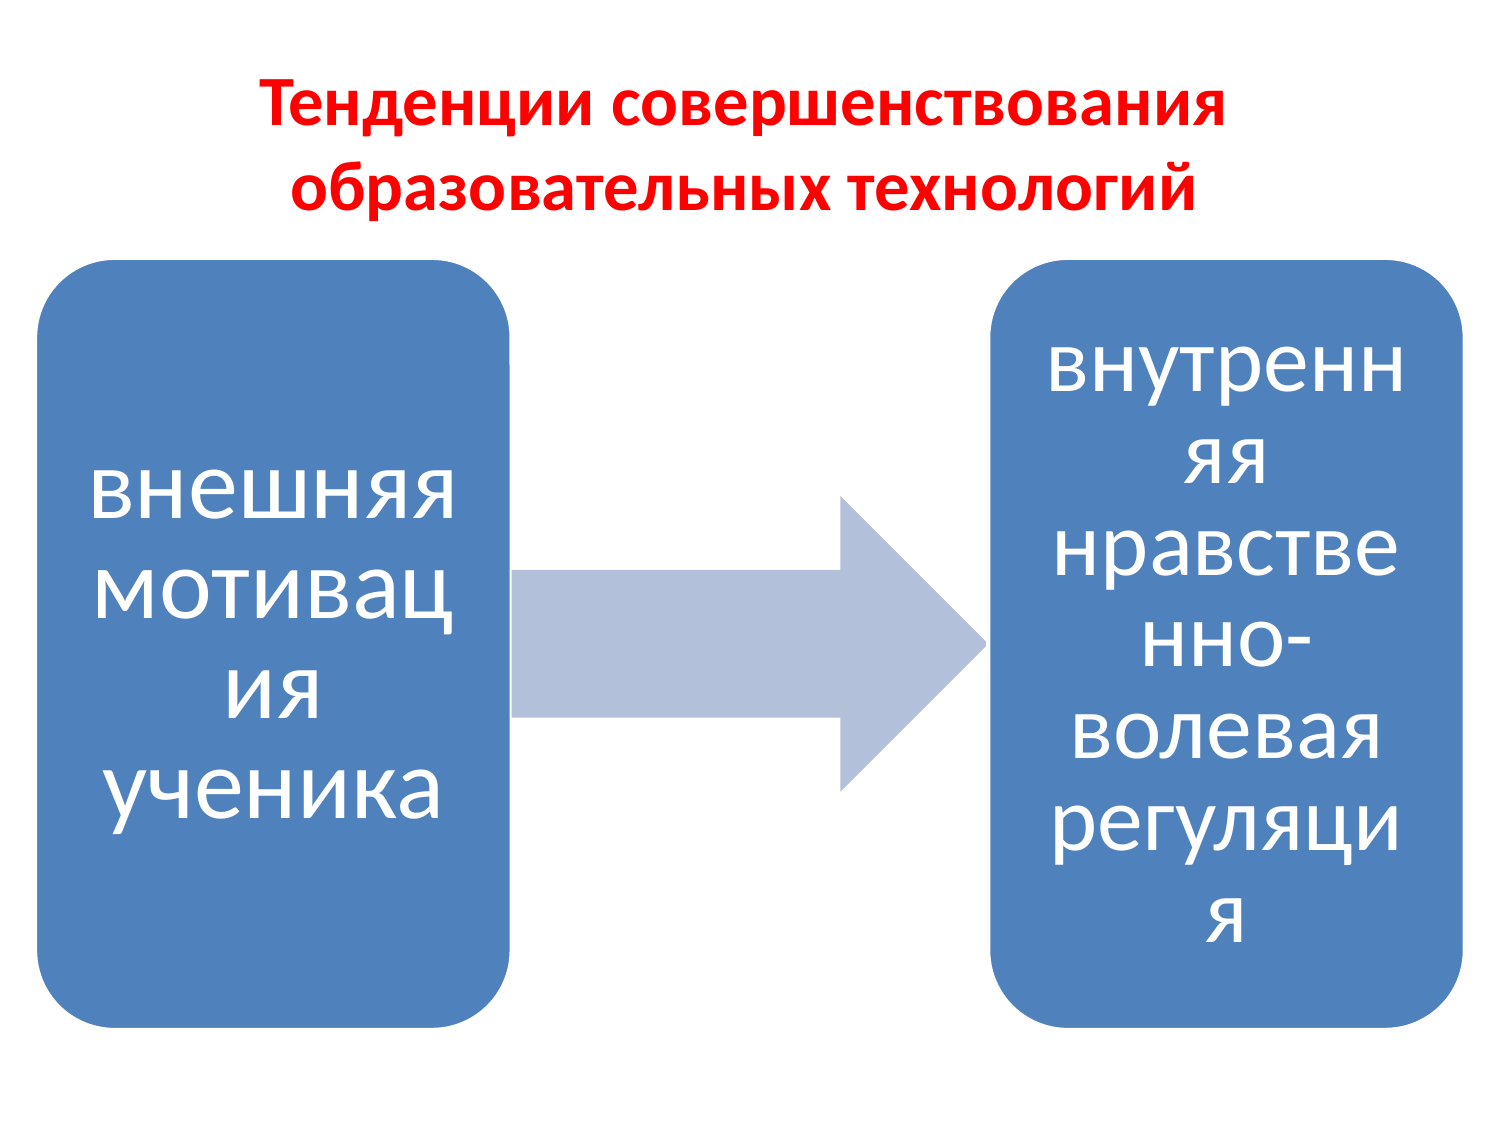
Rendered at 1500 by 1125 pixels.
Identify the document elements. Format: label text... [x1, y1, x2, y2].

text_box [34, 257, 1466, 1031]
title Тенденции совершенствования образовательных технологий [35, 46, 1454, 233]
